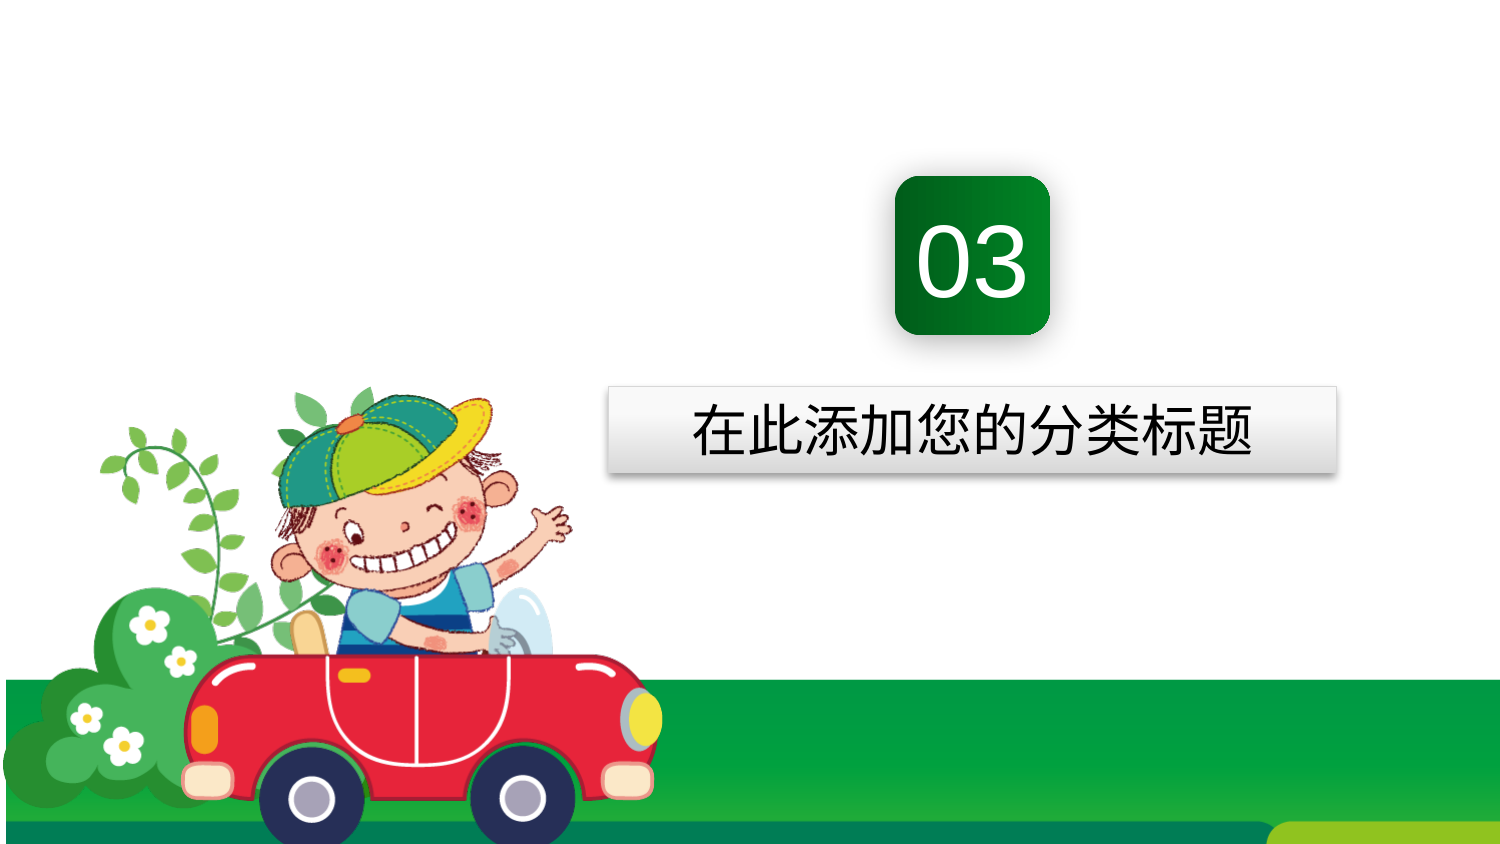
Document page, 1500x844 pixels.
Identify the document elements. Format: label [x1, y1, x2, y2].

text_box [880, 175, 1065, 336]
text_box [3, 386, 1500, 844]
